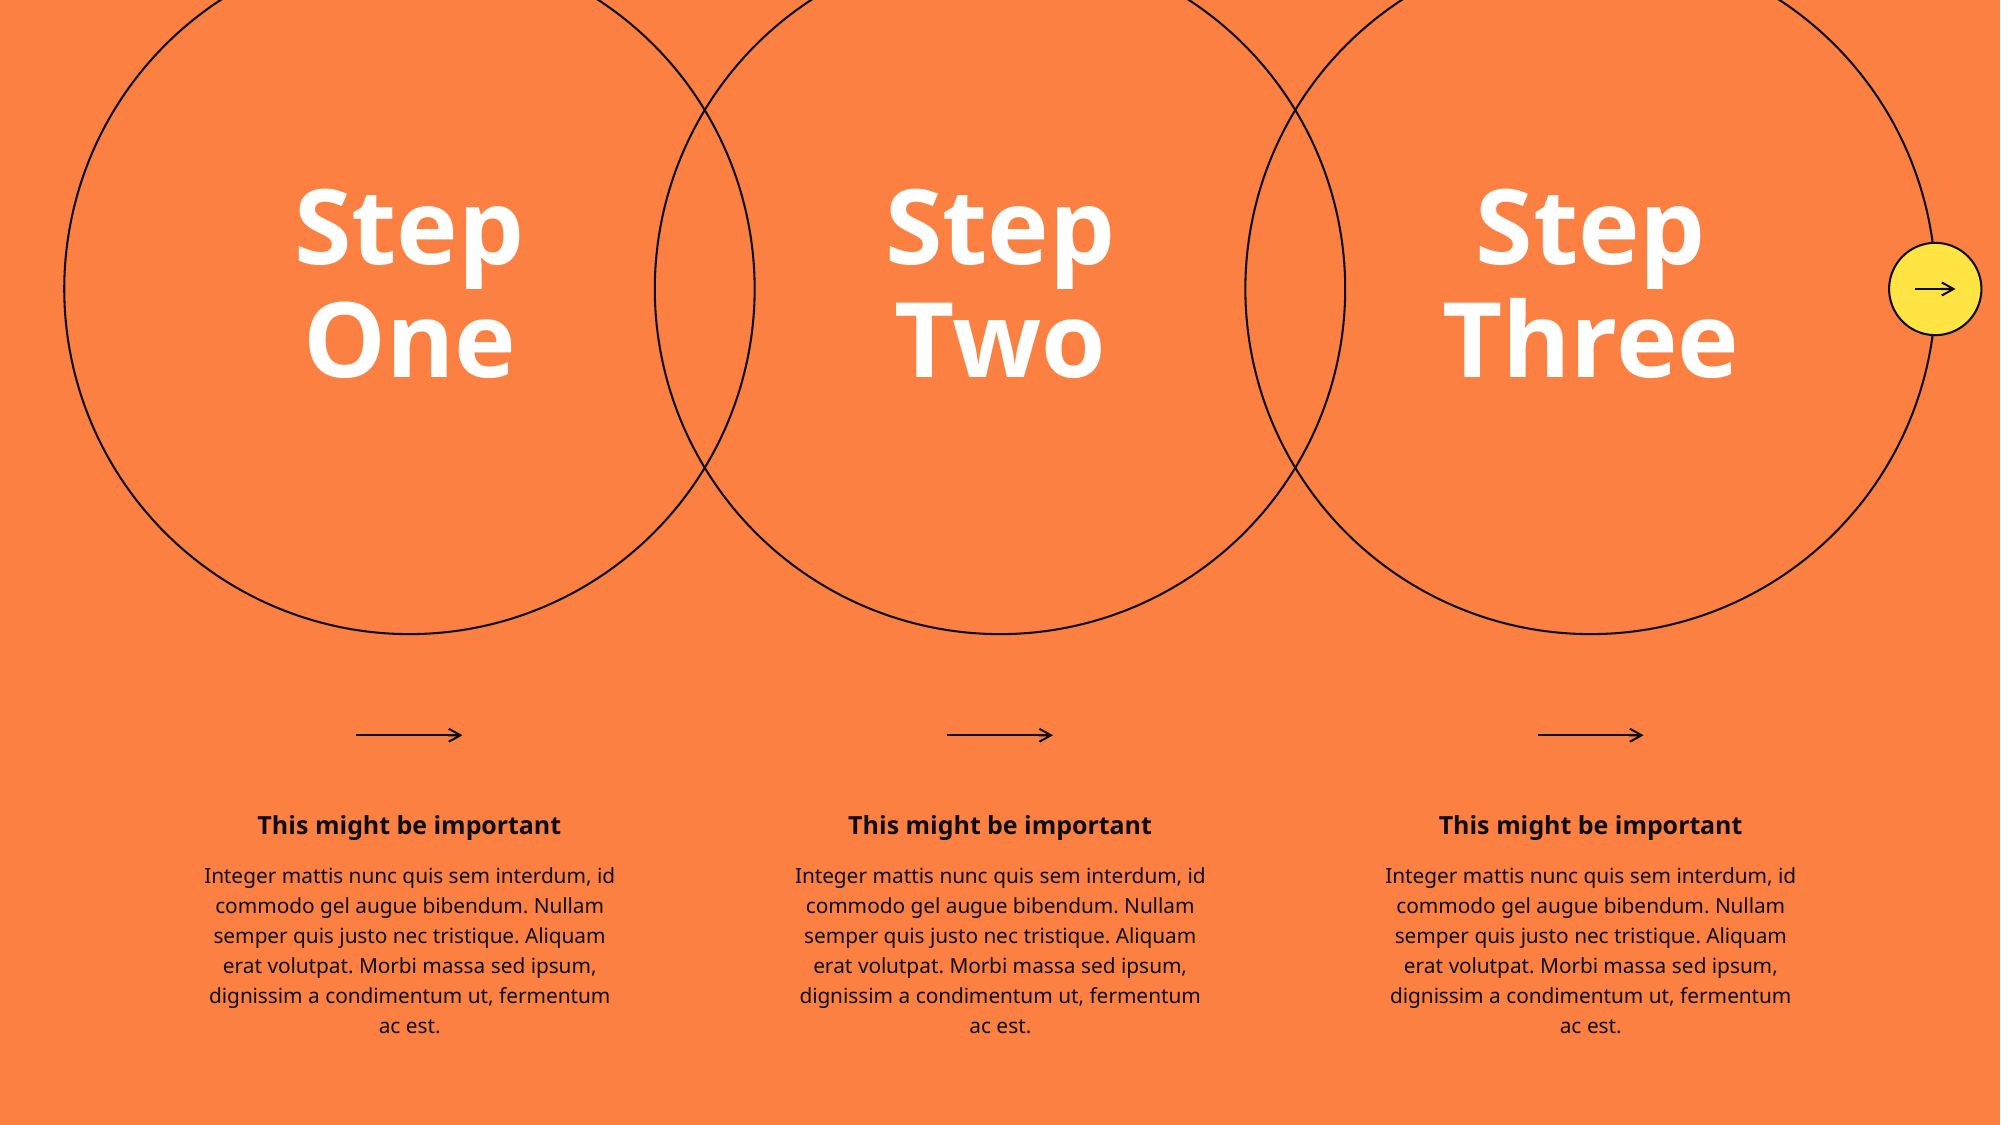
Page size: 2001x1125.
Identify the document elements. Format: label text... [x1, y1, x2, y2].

list Step Three [1344, 167, 1837, 411]
list Integer mattis nunc quis sem interdum, id commodo gel augue bibendum. Nullam semper quis justo nec tristique. Aliquam erat volutpat. Morbi massa sed ipsum, dignissim a condimentum ut, fermentum ac est. [184, 851, 636, 1016]
list Integer mattis nunc quis sem interdum, id commodo gel augue bibendum. Nullam semper quis justo nec tristique. Aliquam erat volutpat. Morbi massa sed ipsum, dignissim a condimentum ut, fermentum ac est. [774, 851, 1226, 1016]
text_box [1247, 0, 1934, 636]
text_box [656, 0, 1295, 636]
list This might be important [774, 805, 1226, 851]
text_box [1889, 242, 1982, 336]
list Step One [163, 167, 656, 411]
list Step Two [754, 167, 1247, 411]
list Integer mattis nunc quis sem interdum, id commodo gel augue bibendum. Nullam semper quis justo nec tristique. Aliquam erat volutpat. Morbi massa sed ipsum, dignissim a condimentum ut, fermentum ac est. [1365, 851, 1817, 1016]
list This might be important [184, 805, 636, 851]
list This might be important [1365, 805, 1817, 851]
text_box [63, 0, 705, 636]
